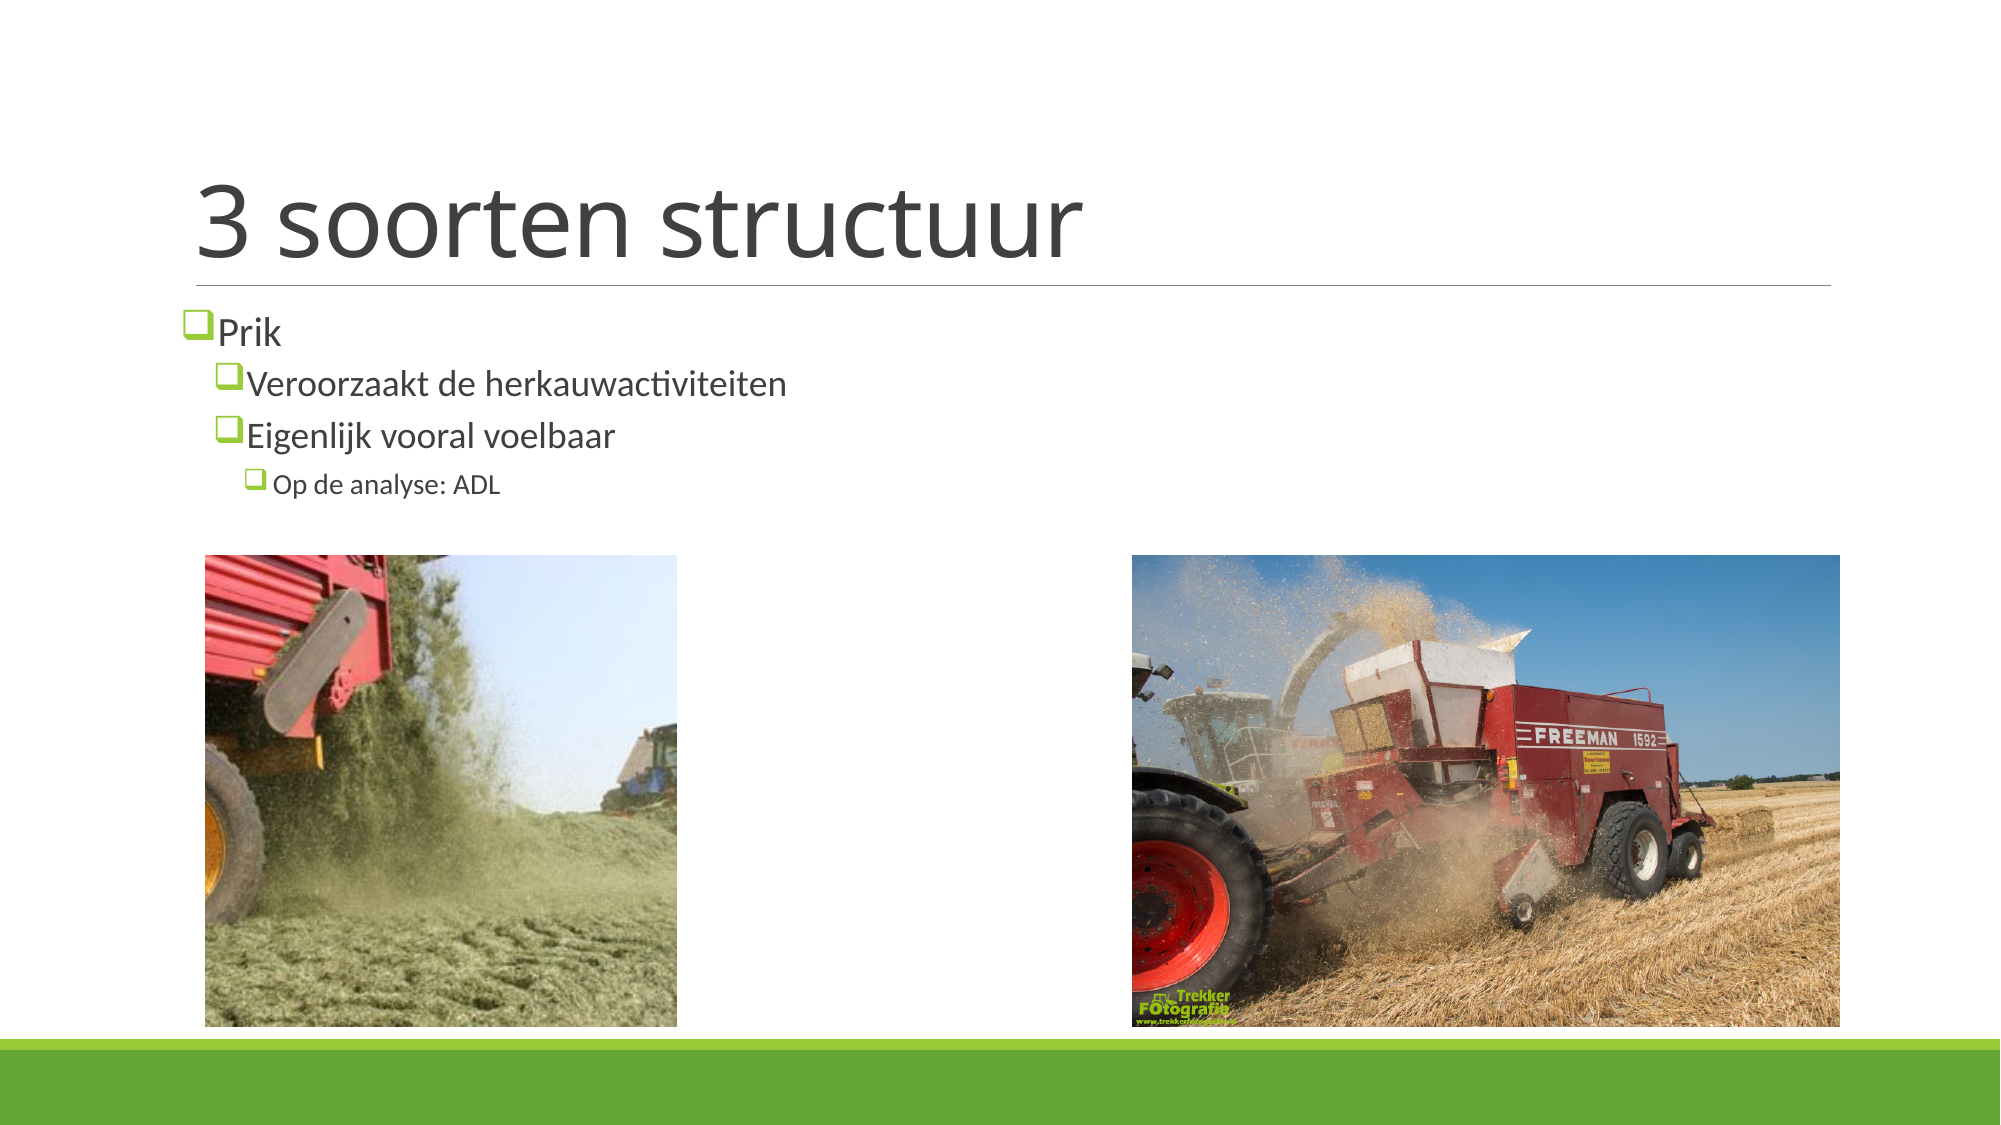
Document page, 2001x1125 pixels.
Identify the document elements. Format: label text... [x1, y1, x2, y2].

picture [204, 554, 677, 1027]
list Prik Veroorzaakt de herkauwactiviteiten Eigenlijk vooral voelbaar Op de analyse: ADL [180, 302, 1830, 963]
title 3 soorten structuur [180, 47, 1830, 285]
picture [1131, 554, 1840, 1027]
